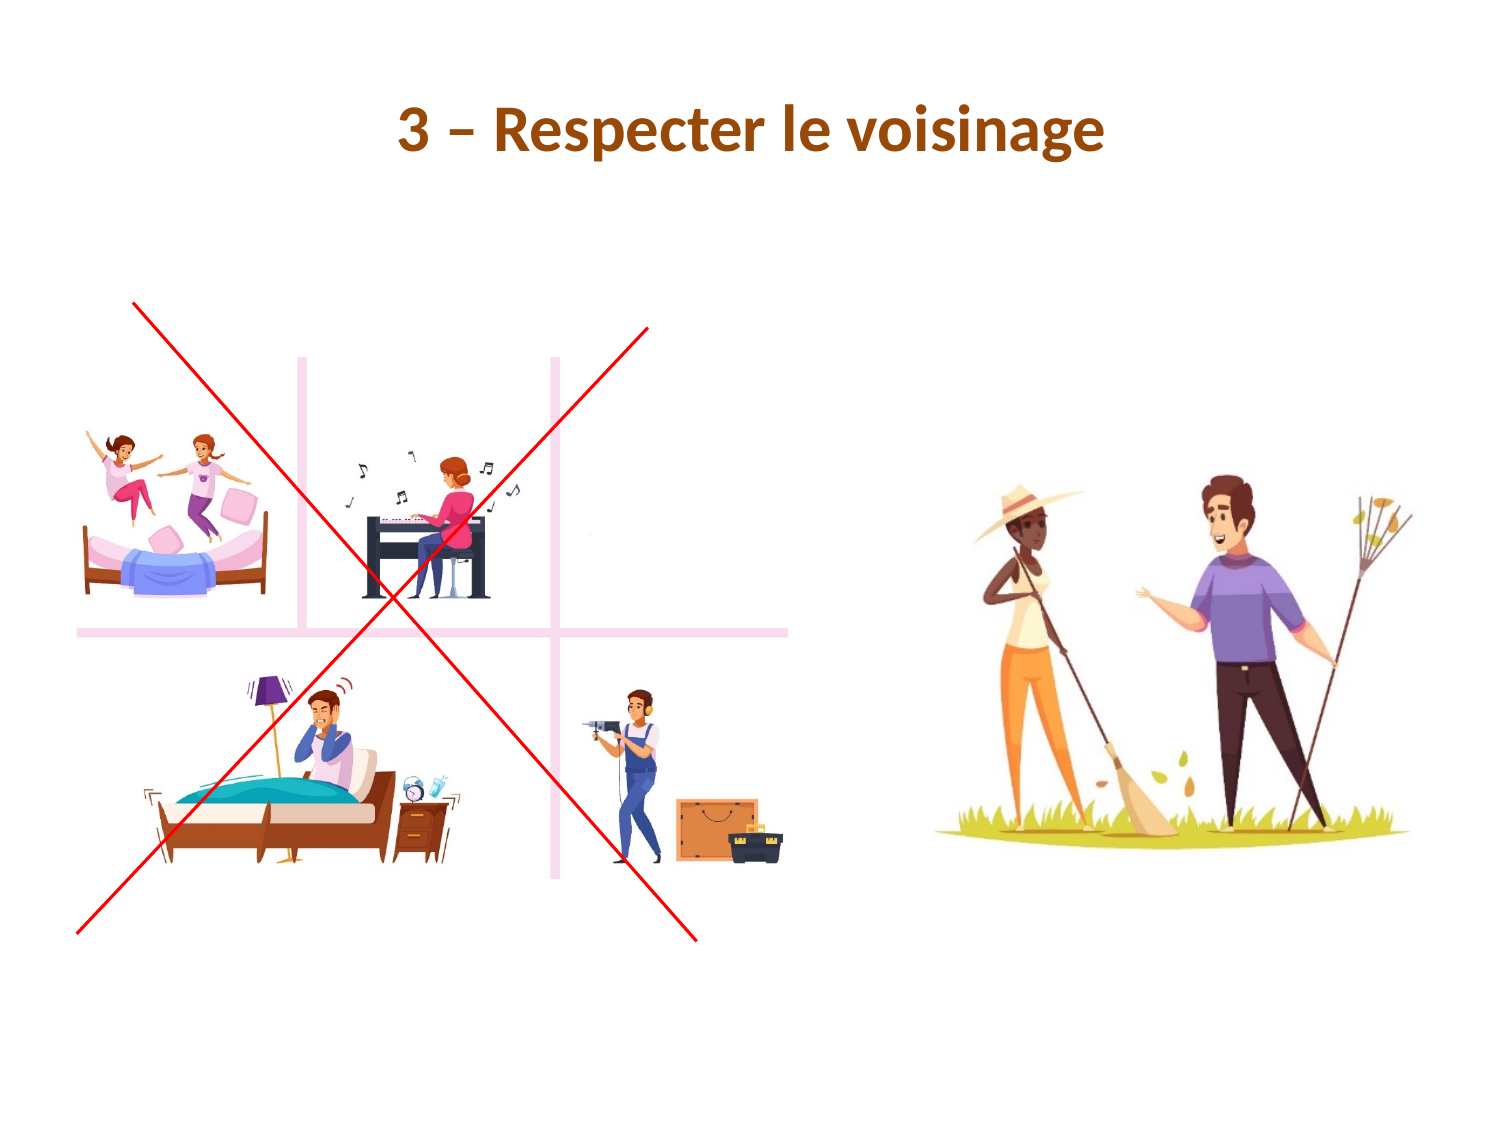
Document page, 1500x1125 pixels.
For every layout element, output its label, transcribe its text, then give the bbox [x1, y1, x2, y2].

title 3 – Respecter le voisinage [76, 42, 1427, 206]
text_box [76, 302, 1422, 942]
